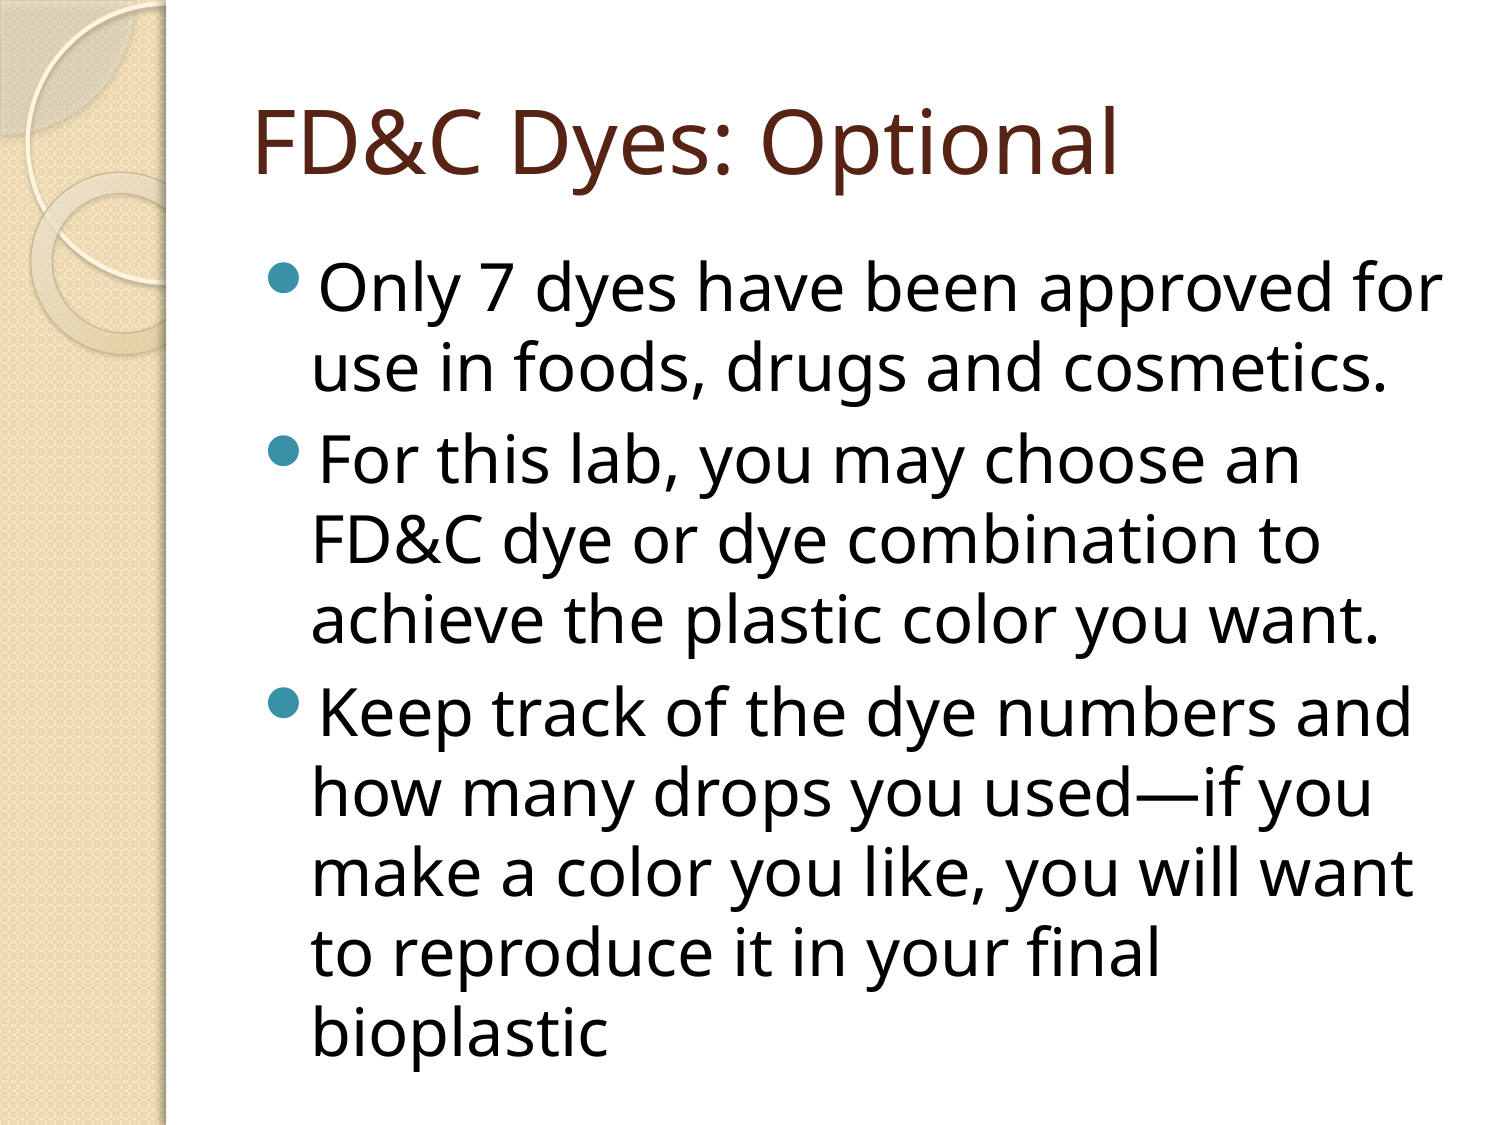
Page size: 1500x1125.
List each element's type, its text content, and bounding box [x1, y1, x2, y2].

list Only 7 dyes have been approved for use in foods, drugs and cosmetics. For this lab, you may choose an FD&C dye or dye combination to achieve the plastic color you want. Keep track of the dye numbers and how many drops you used—if you make a color you like, you will want to reproduce it in your final bioplastic [235, 237, 1466, 1025]
title FD&C Dyes: Optional [235, 45, 1466, 233]
